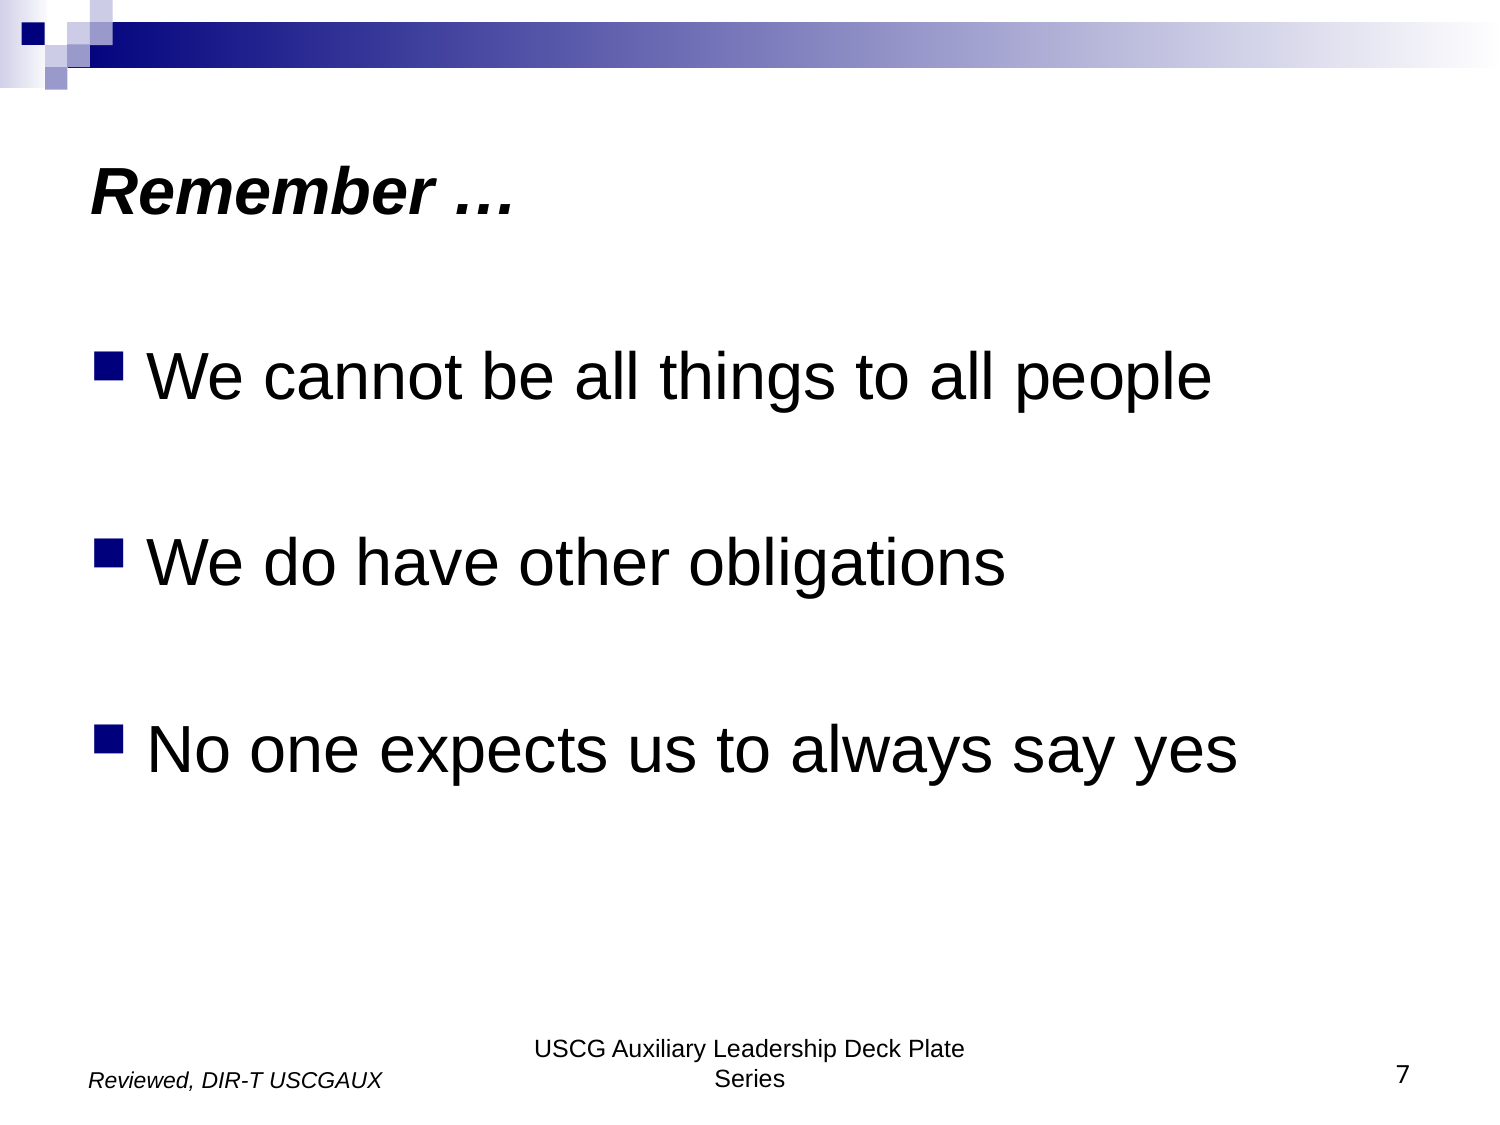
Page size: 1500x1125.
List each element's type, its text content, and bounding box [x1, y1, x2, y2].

footer USCG Auxiliary Leadership Deck Plate Series [512, 1025, 988, 1100]
slide_number 7 [1074, 1025, 1425, 1100]
text_box Reviewed, DIR-T USCGAUX [73, 1057, 398, 1100]
list We cannot be all things to all people We do have other obligations No one expects us to always say yes [75, 324, 1425, 963]
title Remember … [75, 75, 1425, 300]
